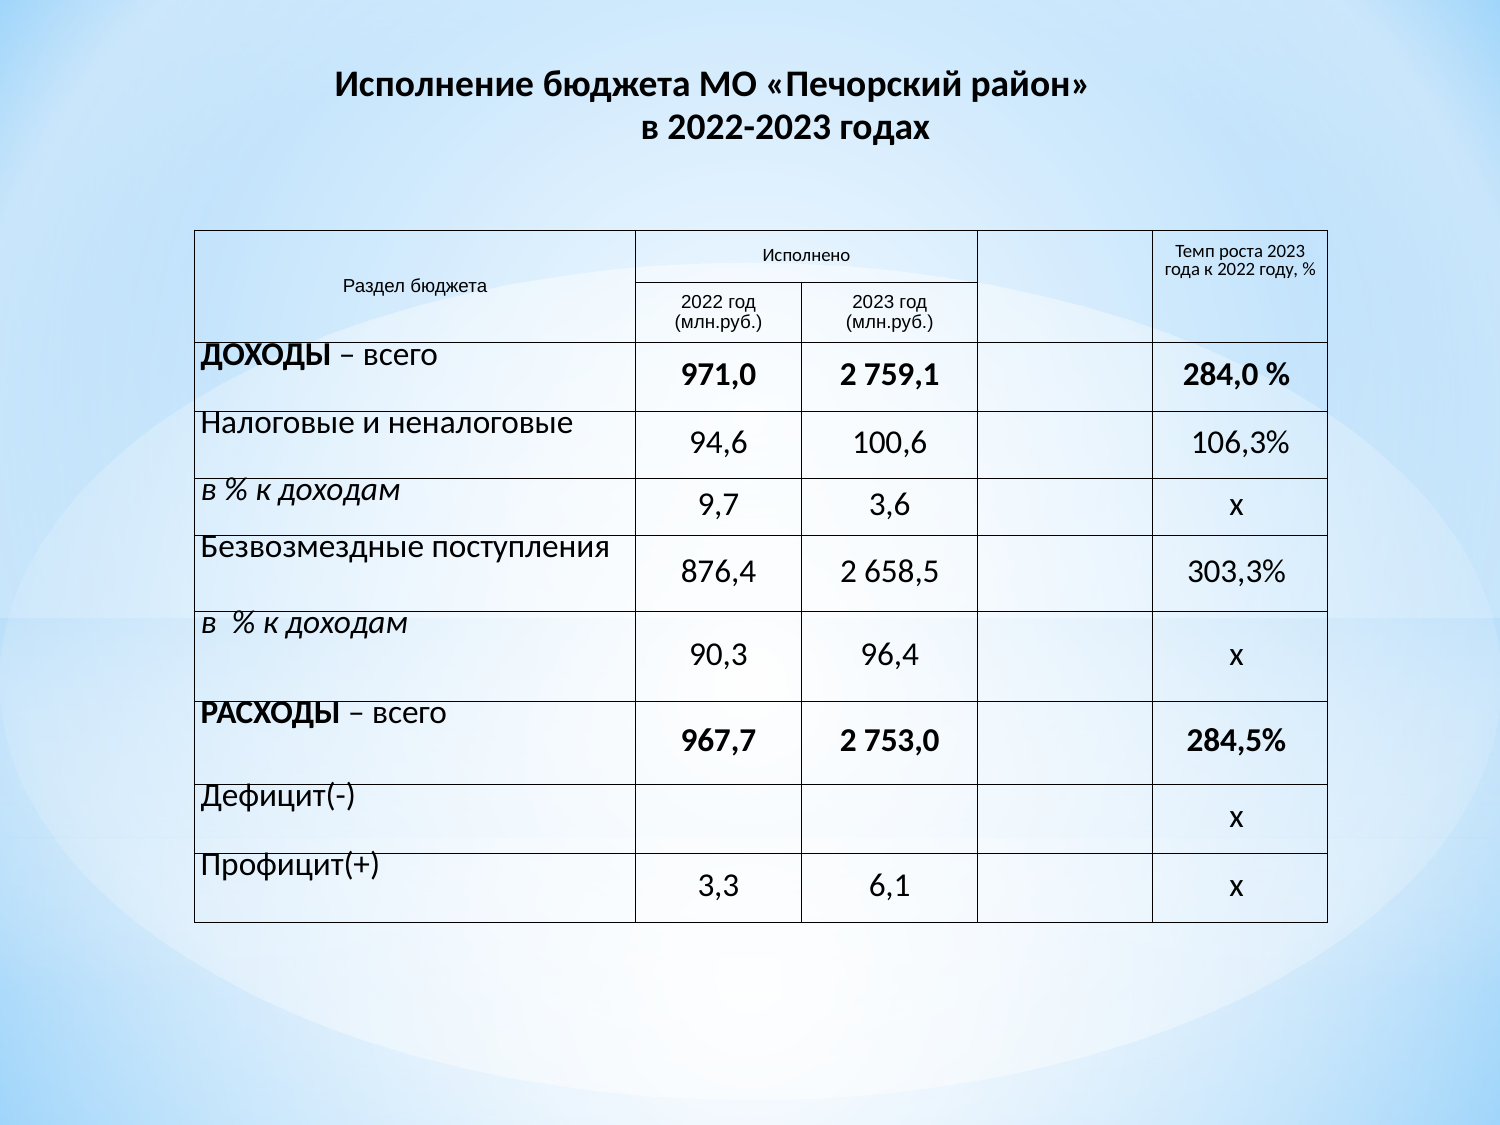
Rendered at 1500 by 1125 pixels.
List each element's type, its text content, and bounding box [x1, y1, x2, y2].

table_cell 284,0 % [1153, 343, 1327, 411]
table_cell 94,6 [636, 412, 801, 478]
table_cell [978, 412, 1152, 478]
table_cell Безвозмездные поступления [195, 536, 635, 611]
table_cell РАСХОДЫ – всего [195, 702, 635, 784]
table_cell х [1153, 854, 1327, 922]
table_header Исполнено [636, 231, 977, 282]
table_cell 2023 год (млн.руб.) [802, 283, 977, 342]
table_cell 2 759,1 [802, 343, 977, 411]
table_cell [978, 785, 1152, 853]
table_cell 2 658,5 [802, 536, 977, 611]
table_cell в % к доходам [195, 479, 635, 535]
table_cell Дефицит(-) [195, 785, 635, 853]
table_cell 2022 год (млн.руб.) [636, 283, 801, 342]
table_cell х [1153, 785, 1327, 853]
table_cell 303,3% [1153, 536, 1327, 611]
table_cell 100,6 [802, 412, 977, 478]
table_cell [978, 854, 1152, 922]
table_cell 2 753,0 [802, 702, 977, 784]
table_cell [978, 536, 1152, 611]
table_cell ДОХОДЫ – всего [195, 343, 635, 411]
table_cell 284,5% [1153, 702, 1327, 784]
table_cell [636, 785, 801, 853]
text_box Исполнение бюджета МО «Печорский район» в 2022-2023 годах [301, 54, 1270, 156]
table_cell 3,3 [636, 854, 801, 922]
table_cell х [1153, 612, 1327, 701]
table_cell [978, 343, 1152, 411]
table_cell 106,3% [1153, 412, 1327, 478]
table_cell Профицит(+) [195, 854, 635, 922]
table_cell 9,7 [636, 479, 801, 535]
table_cell в % к доходам [195, 612, 635, 701]
table_cell 6,1 [802, 854, 977, 922]
table_cell [978, 479, 1152, 535]
table_cell 3,6 [802, 479, 977, 535]
table_header Раздел бюджета [195, 231, 635, 342]
table_cell 96,4 [802, 612, 977, 701]
table_cell Налоговые и неналоговые [195, 412, 635, 478]
table_cell 971,0 [636, 343, 801, 411]
table_cell 876,4 [636, 536, 801, 611]
table_cell [978, 612, 1152, 701]
table_cell [978, 702, 1152, 784]
table_cell [802, 785, 977, 853]
table_header Темп роста 2023 года к 2022 году, % [1153, 231, 1327, 342]
table_cell 967,7 [636, 702, 801, 784]
table_header [978, 231, 1152, 342]
table_cell 90,3 [636, 612, 801, 701]
table_cell х [1153, 479, 1327, 535]
